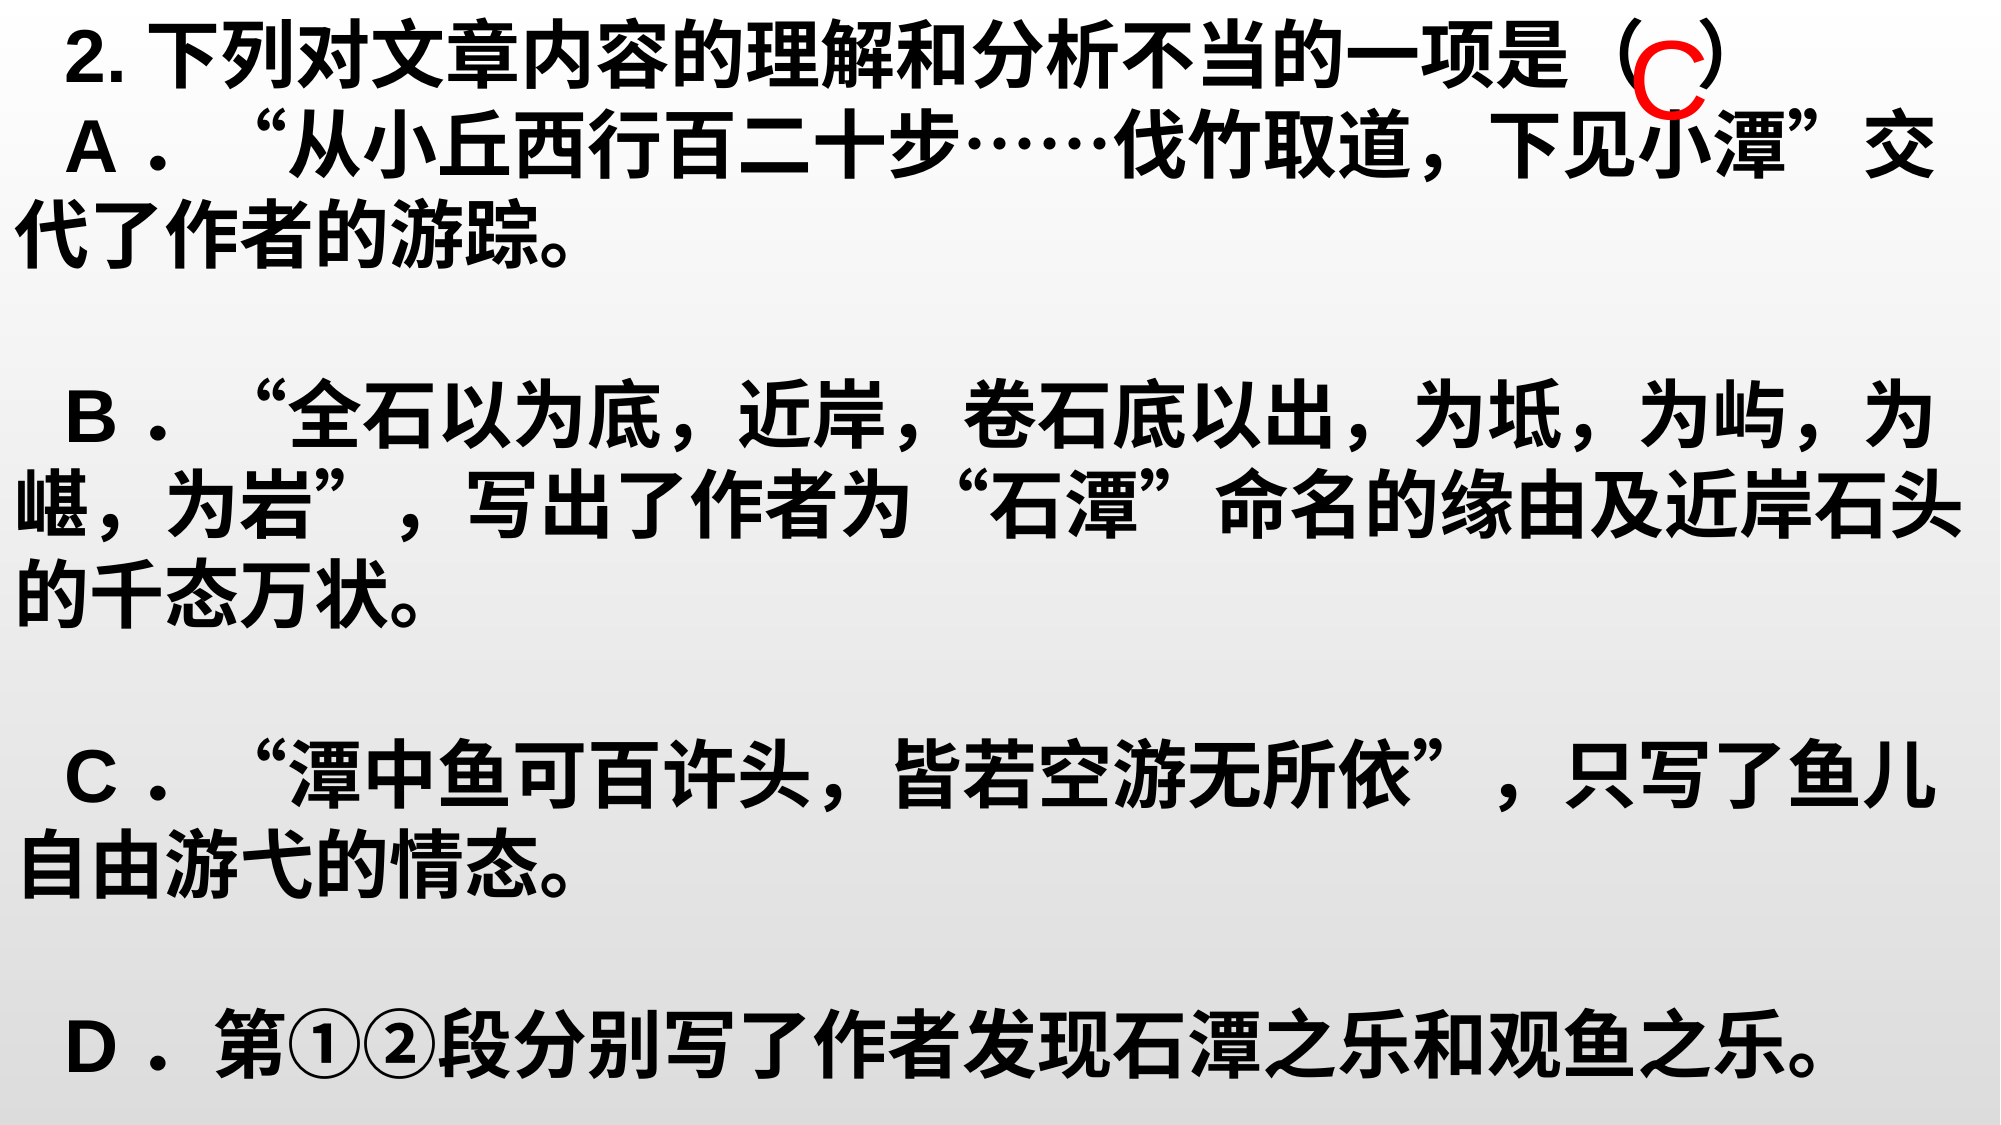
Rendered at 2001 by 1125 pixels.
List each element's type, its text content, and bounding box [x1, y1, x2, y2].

text_box 2.下列对文章内容的理解和分析不当的一项是（ ） A．“从小丘西行百二十步……伐竹取道，下见小潭”交代了作者的游踪。 B．“全石以为底，近岸，卷石底以出，为坻，为屿，为嵁，为岩”，写出了作者为“石潭”命名的缘由及近岸石头的千态万状。 C．“潭中鱼可百许头，皆若空游无所依”，只写了鱼儿自由游弋的情态。 D．第①②段分别写了作者发现石潭之乐和观鱼之乐。 [0, 0, 2000, 1095]
text_box C [1614, 0, 1706, 150]
